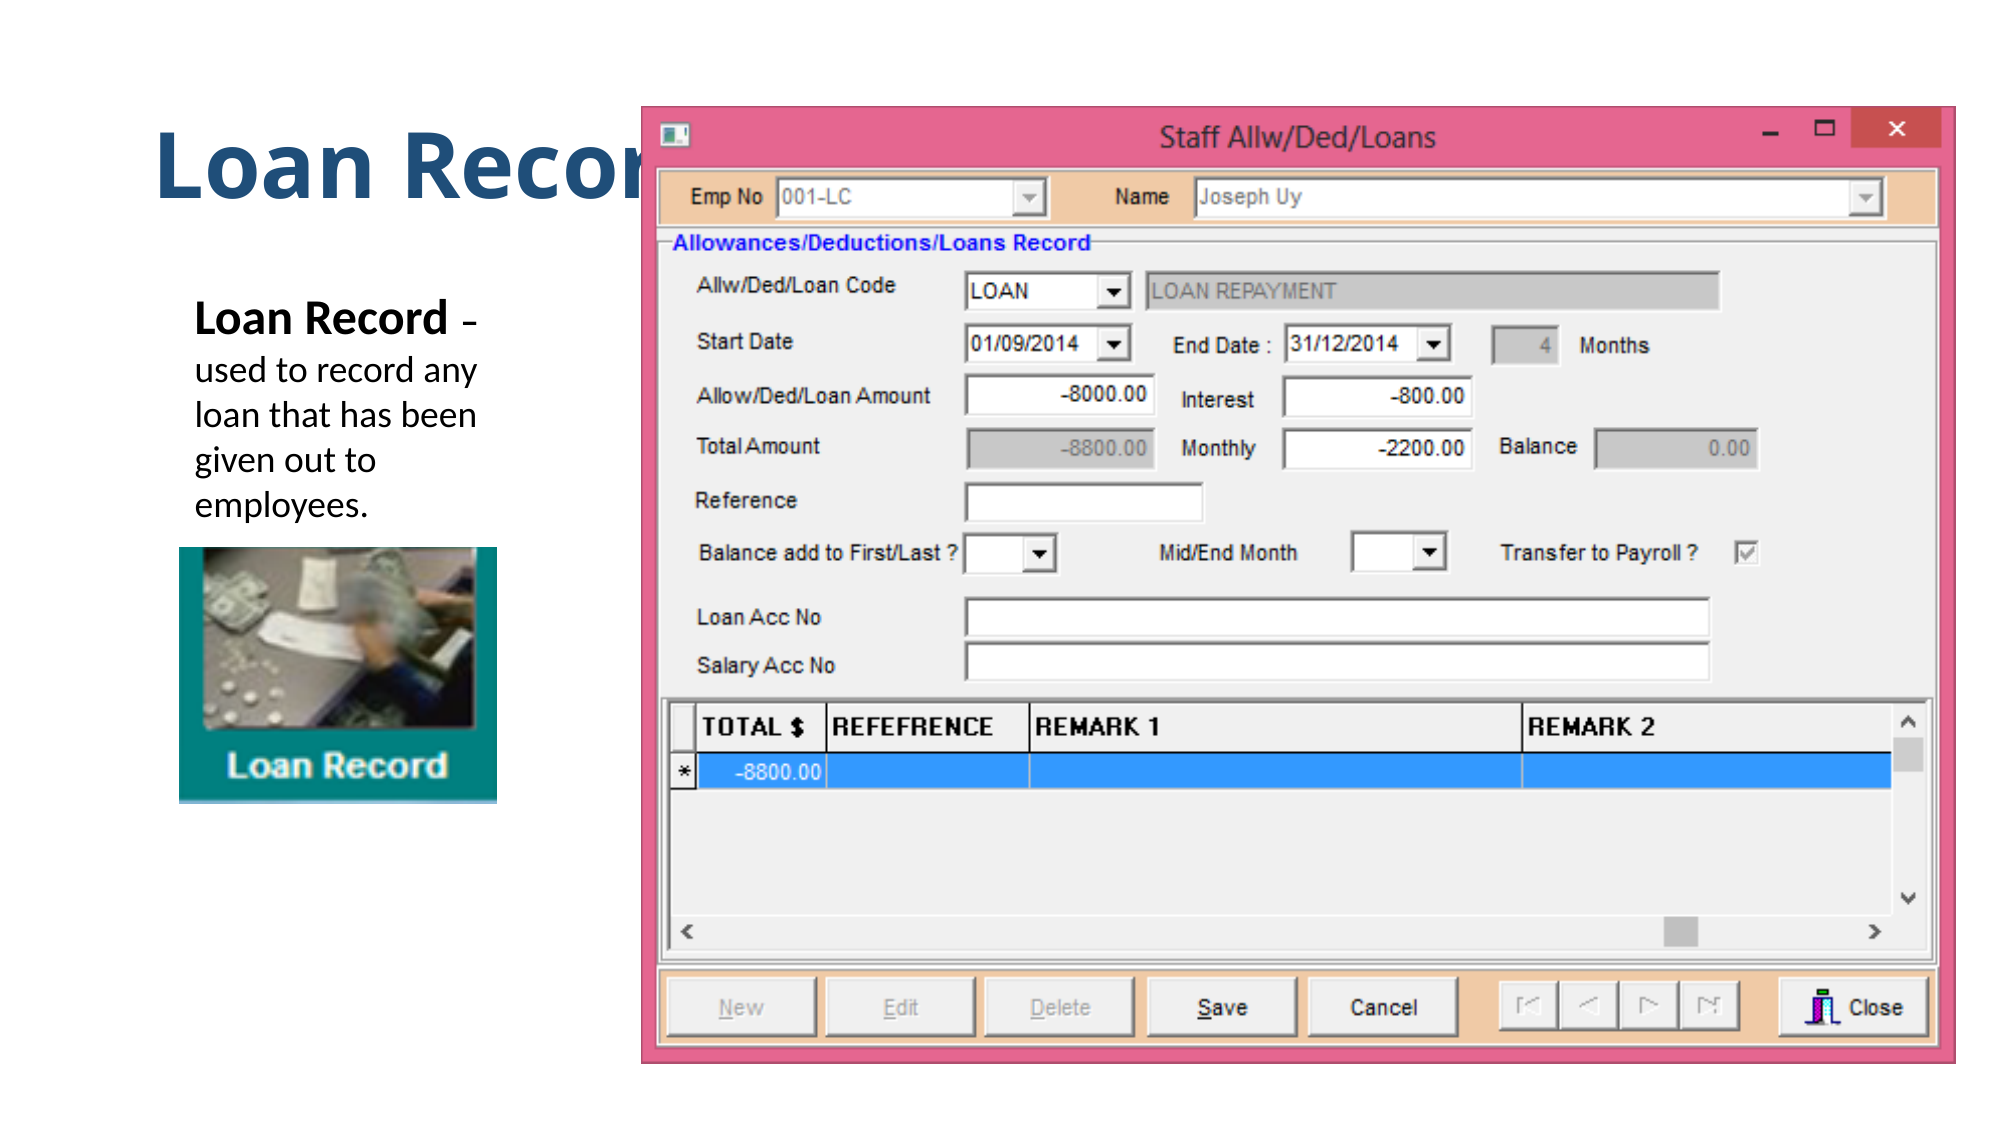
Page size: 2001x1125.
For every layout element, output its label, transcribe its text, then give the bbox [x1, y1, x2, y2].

picture [641, 106, 1956, 1064]
text_box Loan Record – used to record any loan that has been given out to employees. [179, 277, 552, 532]
picture [179, 547, 497, 805]
title Loan Record [137, 59, 1863, 278]
